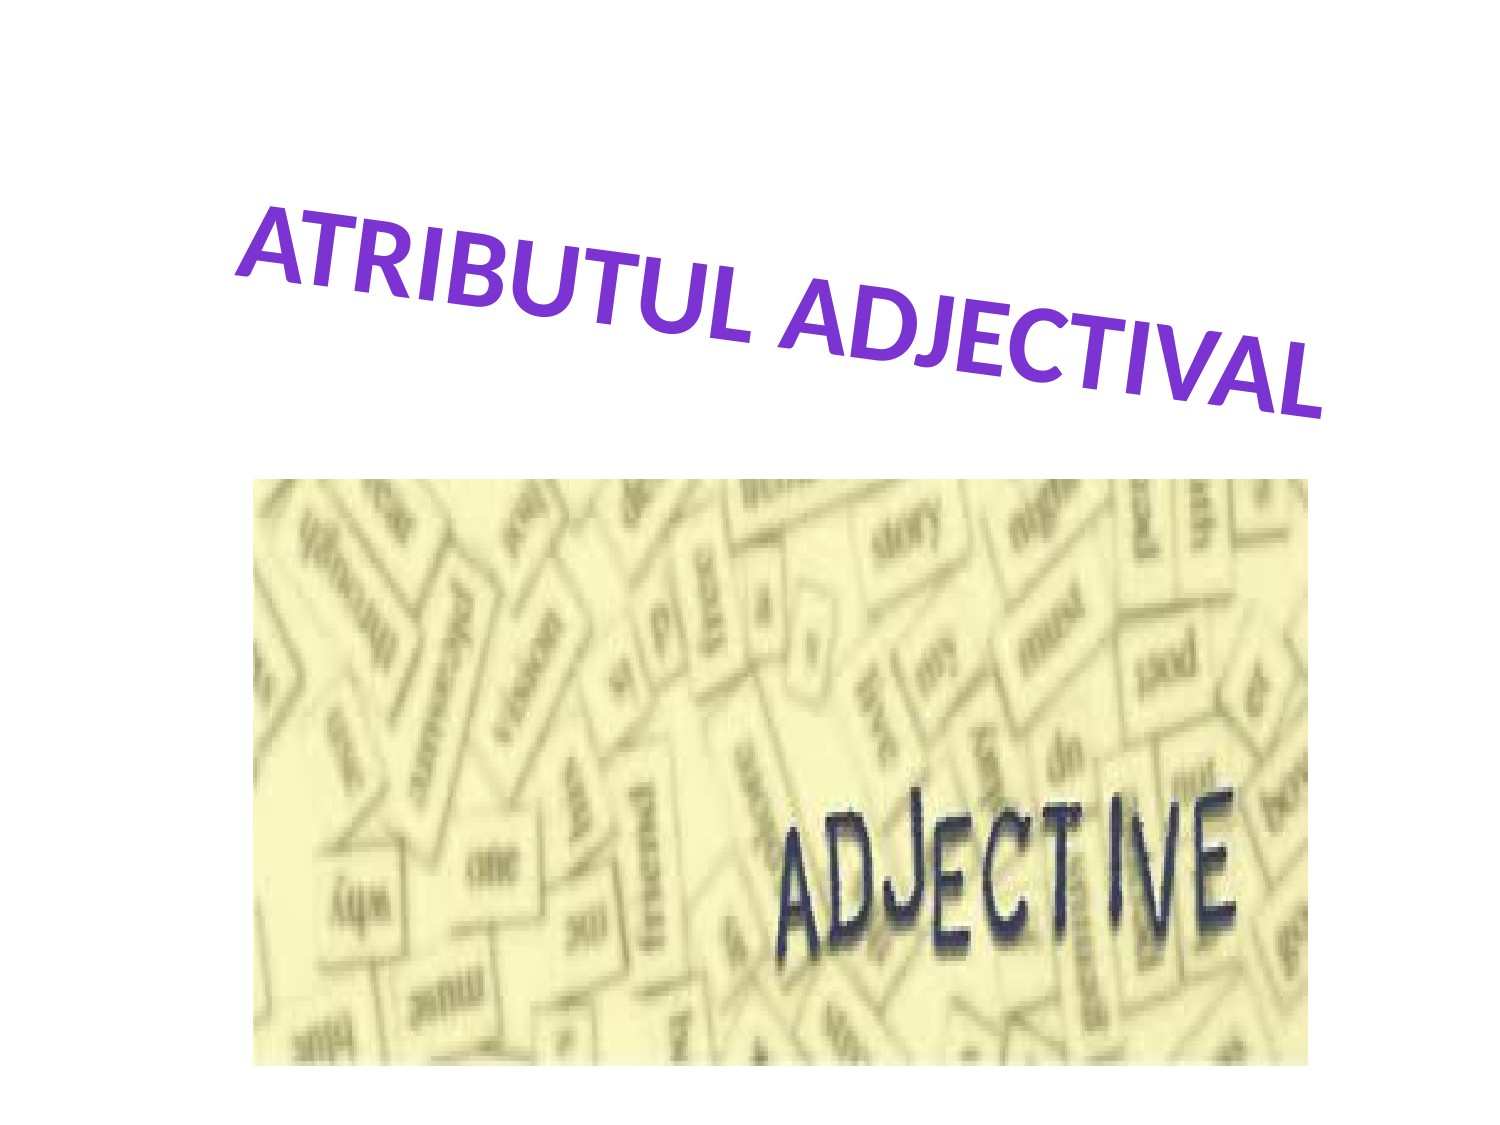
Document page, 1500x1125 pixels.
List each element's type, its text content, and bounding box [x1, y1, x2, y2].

text_box Atributul adjectival [210, 153, 1359, 454]
picture [253, 479, 1308, 1067]
